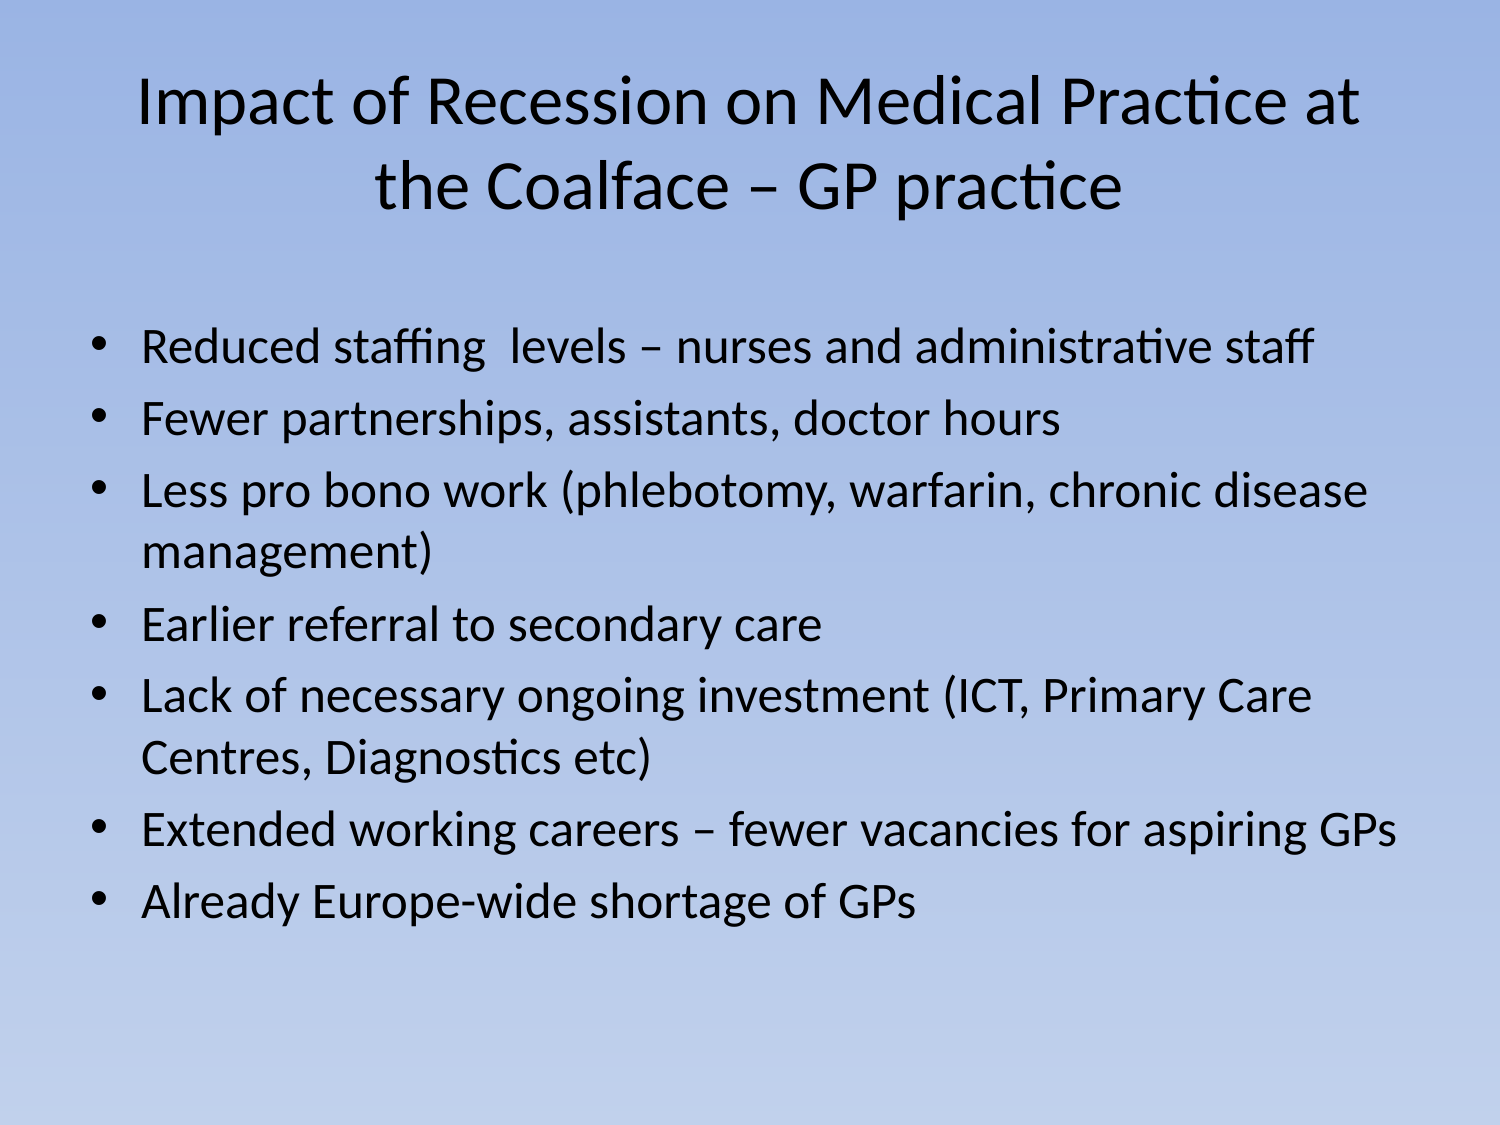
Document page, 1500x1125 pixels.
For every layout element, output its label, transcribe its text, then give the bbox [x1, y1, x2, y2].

title Impact of Recession on Medical Practice at the Coalface – GP practice [75, 45, 1425, 233]
list Reduced staffing levels – nurses and administrative staff Fewer partnerships, assistants, doctor hours Less pro bono work (phlebotomy, warfarin, chronic disease management) Earlier referral to secondary care Lack of necessary ongoing investment (ICT, Primary Care Centres, Diagnostics etc) Extended working careers – fewer vacancies for aspiring GPs Already Europe-wide shortage of GPs [75, 304, 1425, 1005]
